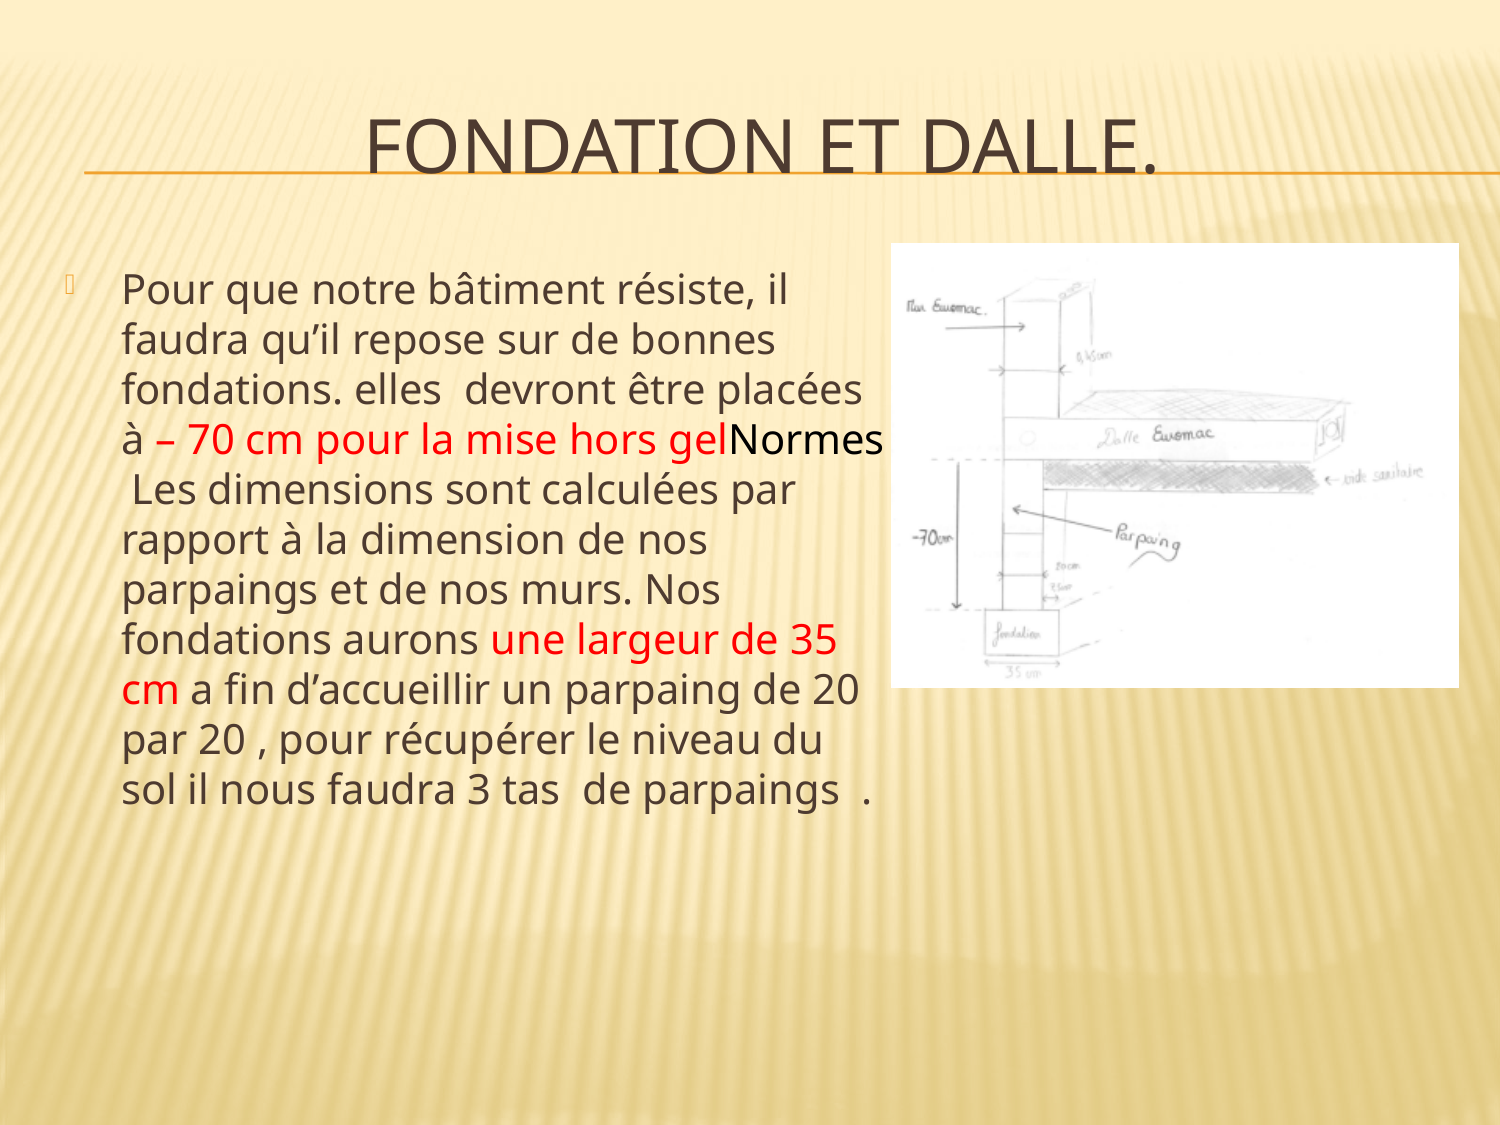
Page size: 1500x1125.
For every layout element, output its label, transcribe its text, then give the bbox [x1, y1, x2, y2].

list Pour que notre bâtiment résiste, il faudra qu’il repose sur de bonnes fondations. elles devront être placées à – 70 cm pour la mise hors gelNormes Les dimensions sont calculées par rapport à la dimension de nos parpaings et de nos murs. Nos fondations aurons une largeur de 35 cm a fin d’accueillir un parpaing de 20 par 20 , pour récupérer le niveau du sol il nous faudra 3 tas de parpaings . [50, 254, 904, 998]
title fondation et dalle. [50, 75, 1475, 213]
picture [891, 243, 1459, 688]
